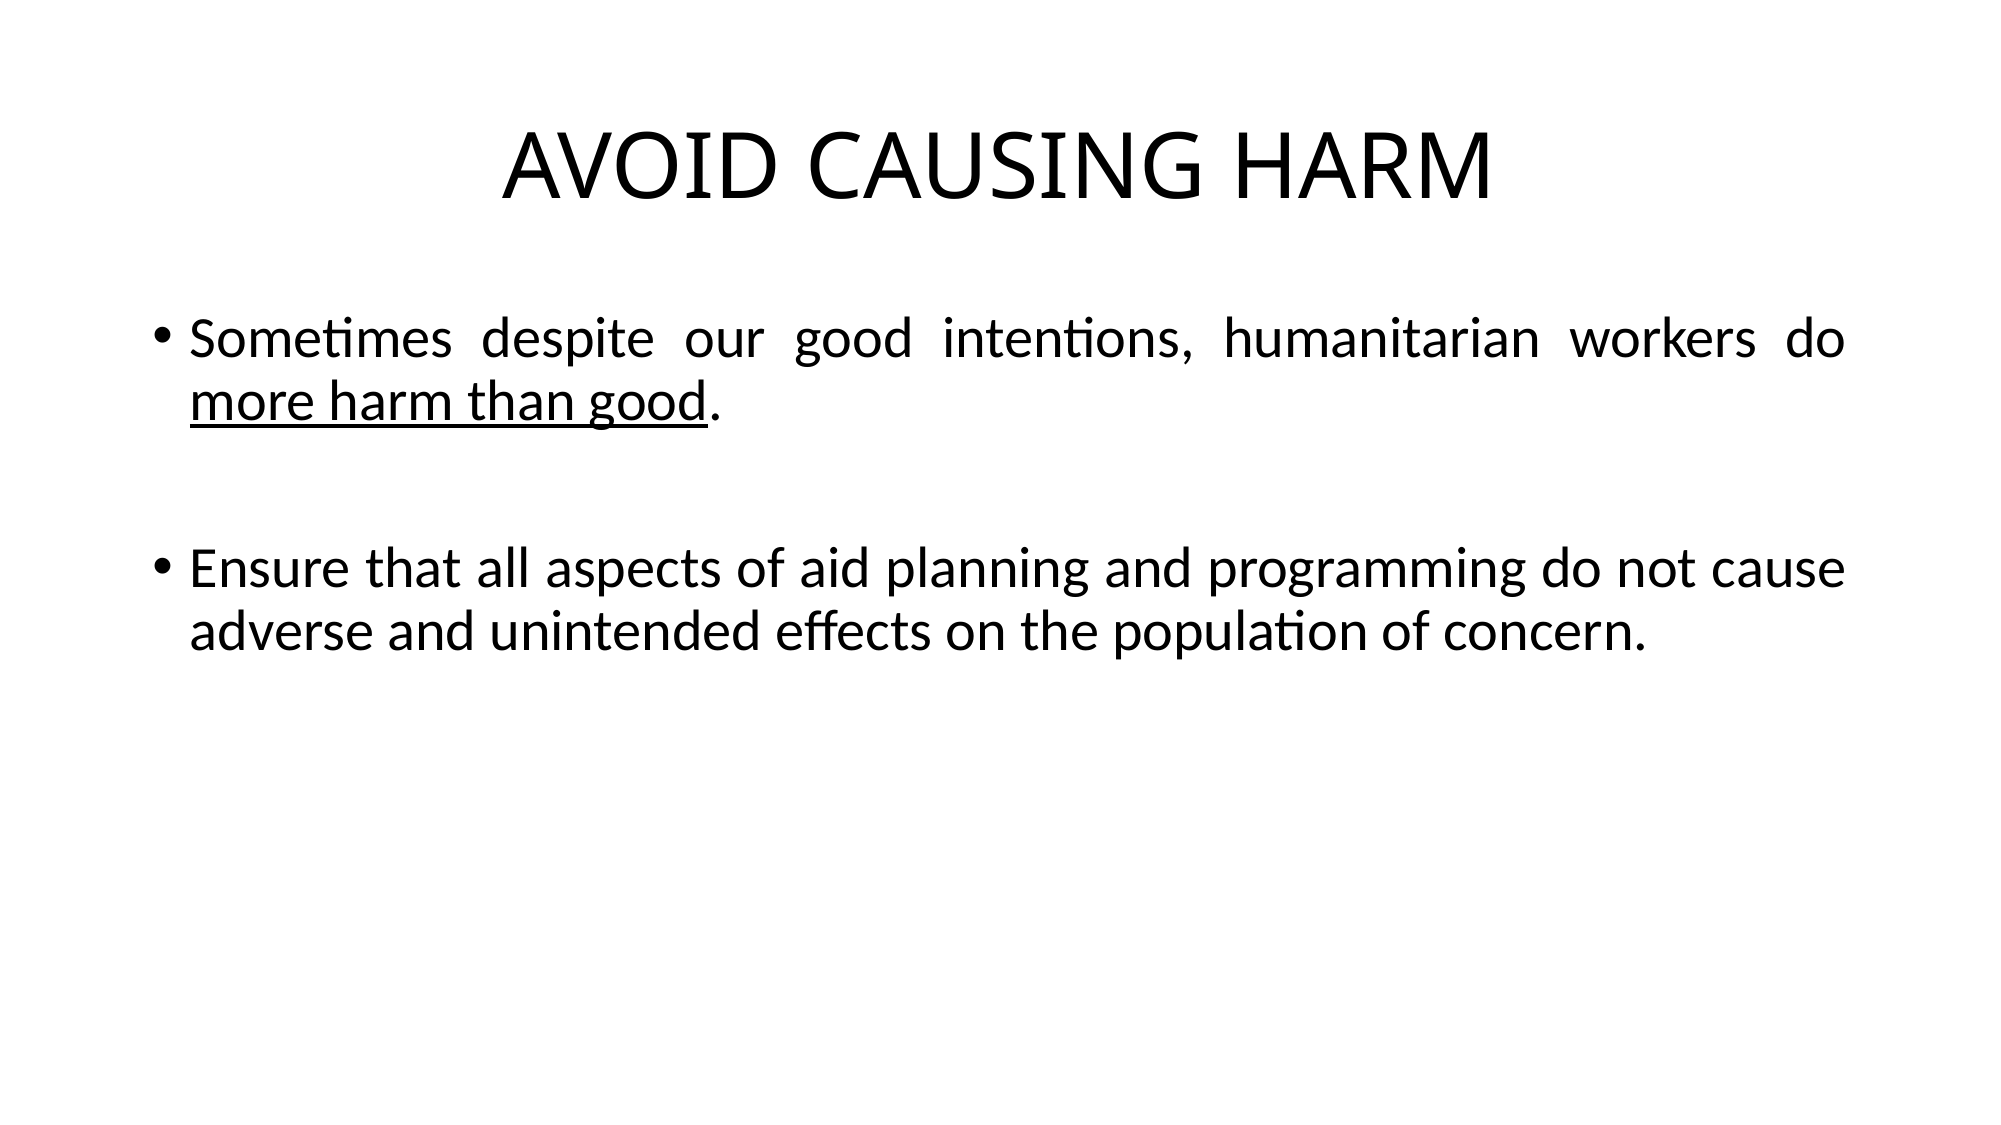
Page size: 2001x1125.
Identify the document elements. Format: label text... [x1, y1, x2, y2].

title AVOID CAUSING HARM [137, 59, 1863, 278]
list Sometimes despite our good intentions, humanitarian workers do more harm than good. Ensure that all aspects of aid planning and programming do not cause adverse and unintended effects on the population of concern. [137, 299, 1863, 1014]
